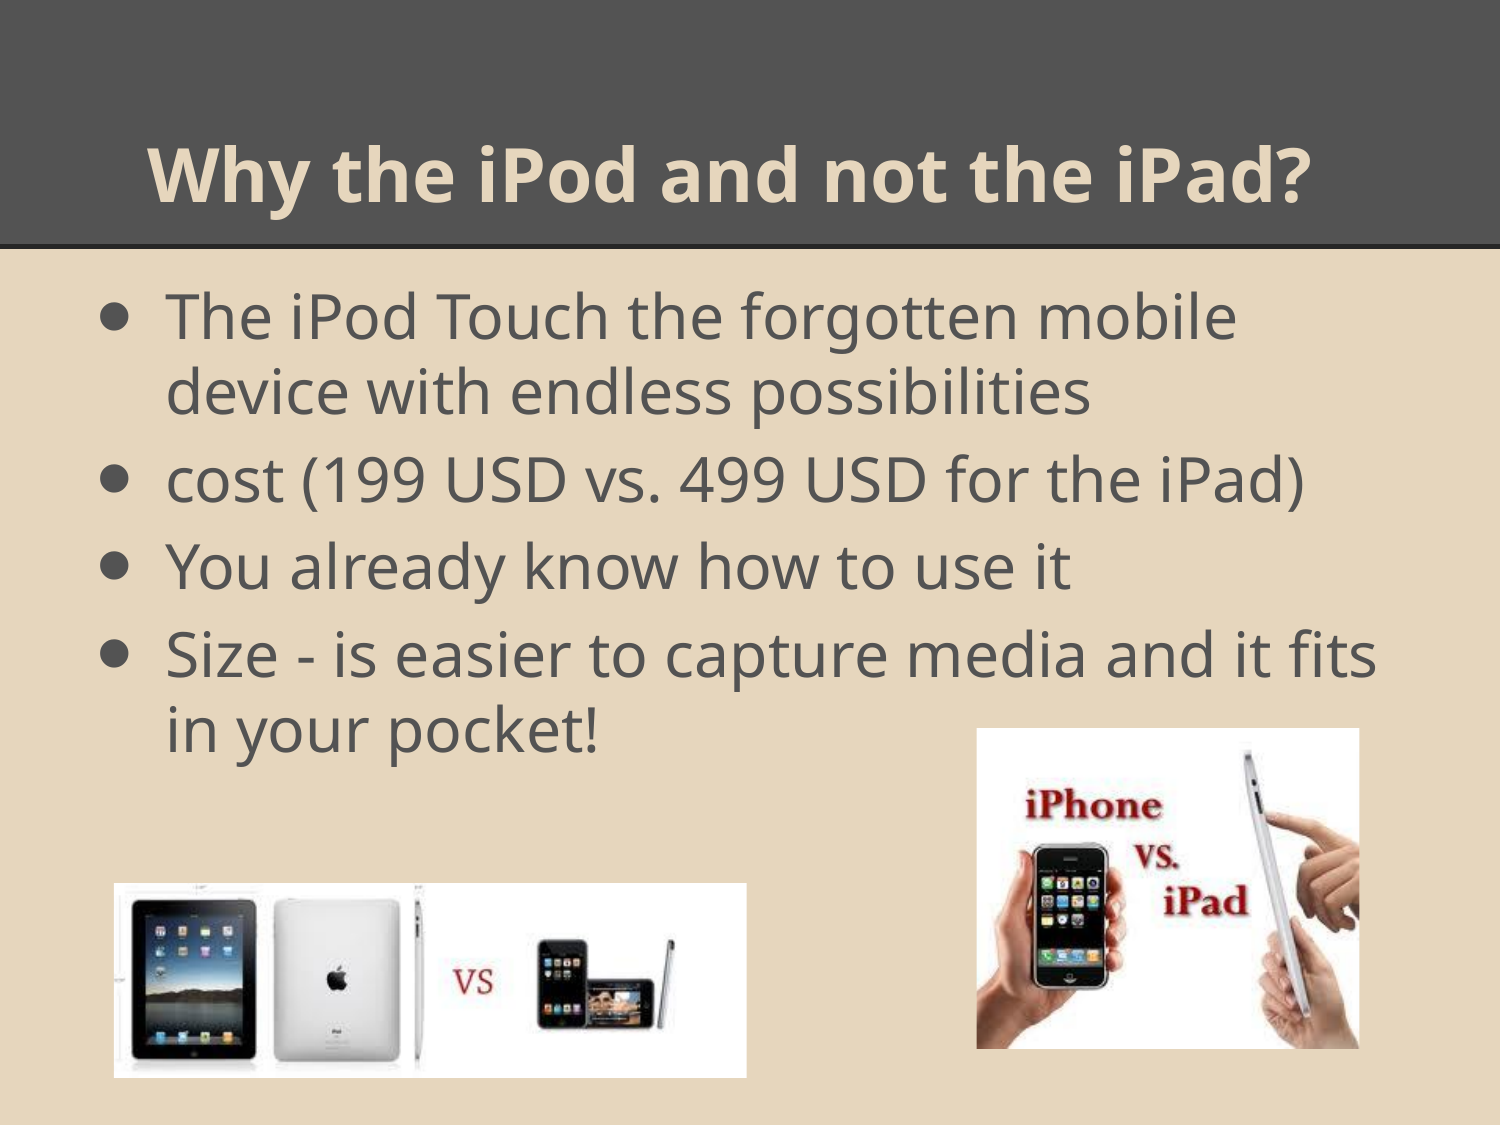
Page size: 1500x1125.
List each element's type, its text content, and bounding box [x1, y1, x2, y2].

text_box [113, 883, 747, 1078]
list The iPod Touch the forgotten mobile device with endless possibilities cost (199 USD vs. 499 USD for the iPad) You already know how to use it Size - is easier to capture media and it fits in your pocket! [75, 262, 1425, 931]
text_box [976, 728, 1360, 1049]
title Why the iPod and not the iPad? [75, 14, 1425, 233]
